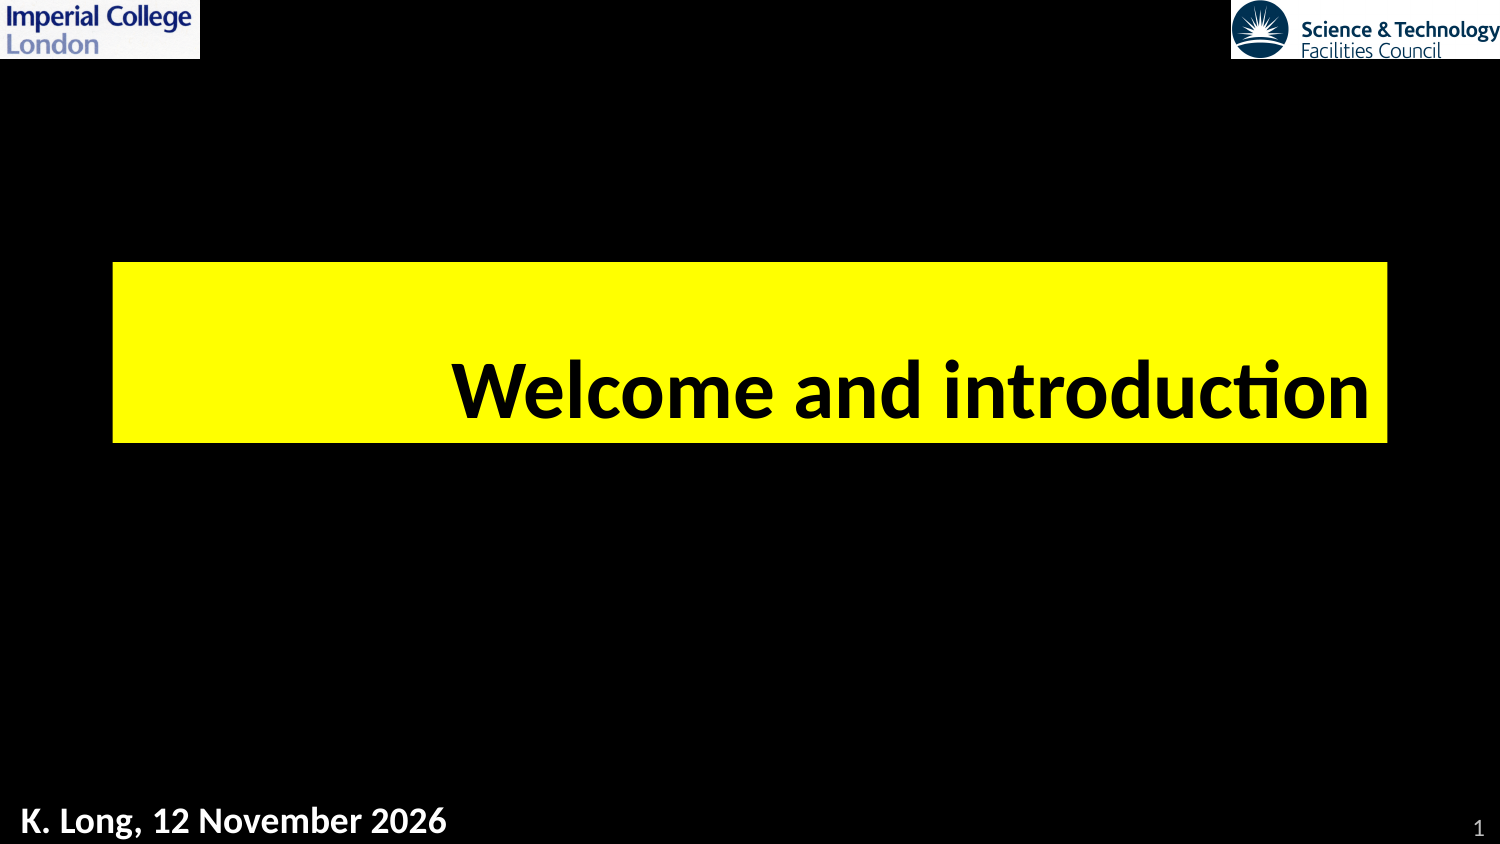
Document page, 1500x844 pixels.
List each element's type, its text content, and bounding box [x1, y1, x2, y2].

slide_number 1 [1149, 808, 1500, 844]
picture [0, 0, 200, 59]
title Welcome and introduction [112, 262, 1388, 443]
picture [1231, 0, 1500, 59]
